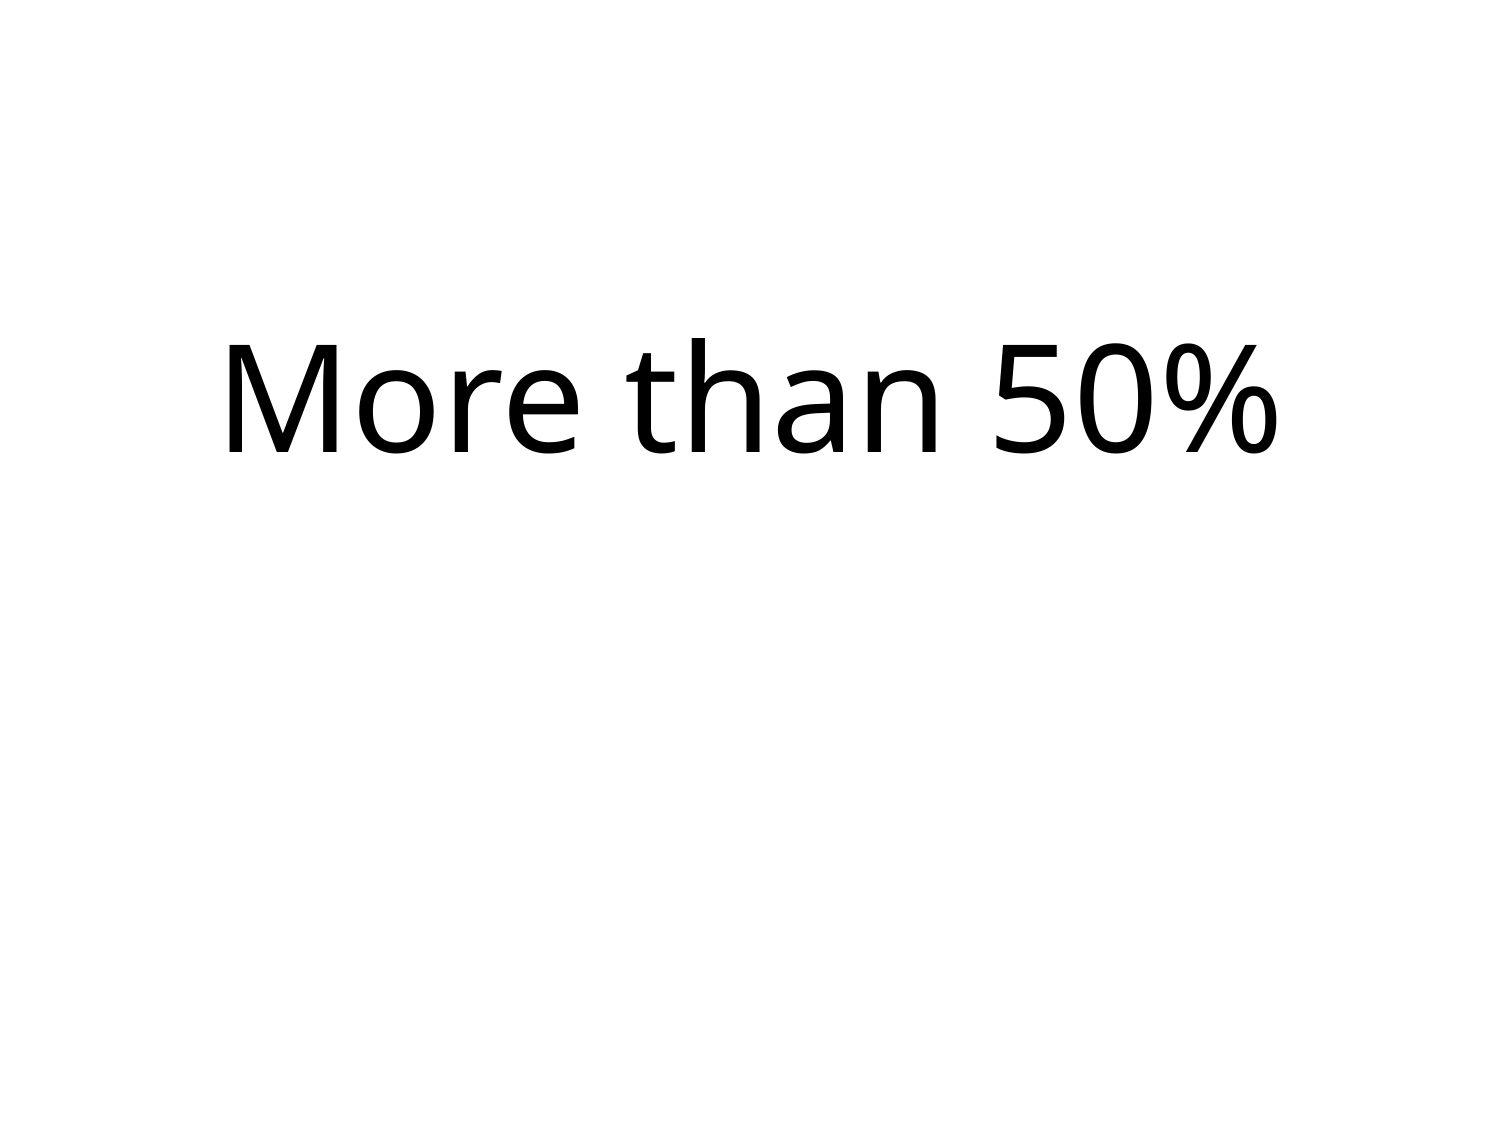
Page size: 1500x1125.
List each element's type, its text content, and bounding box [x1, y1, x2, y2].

title More than 50% [75, 45, 1425, 740]
